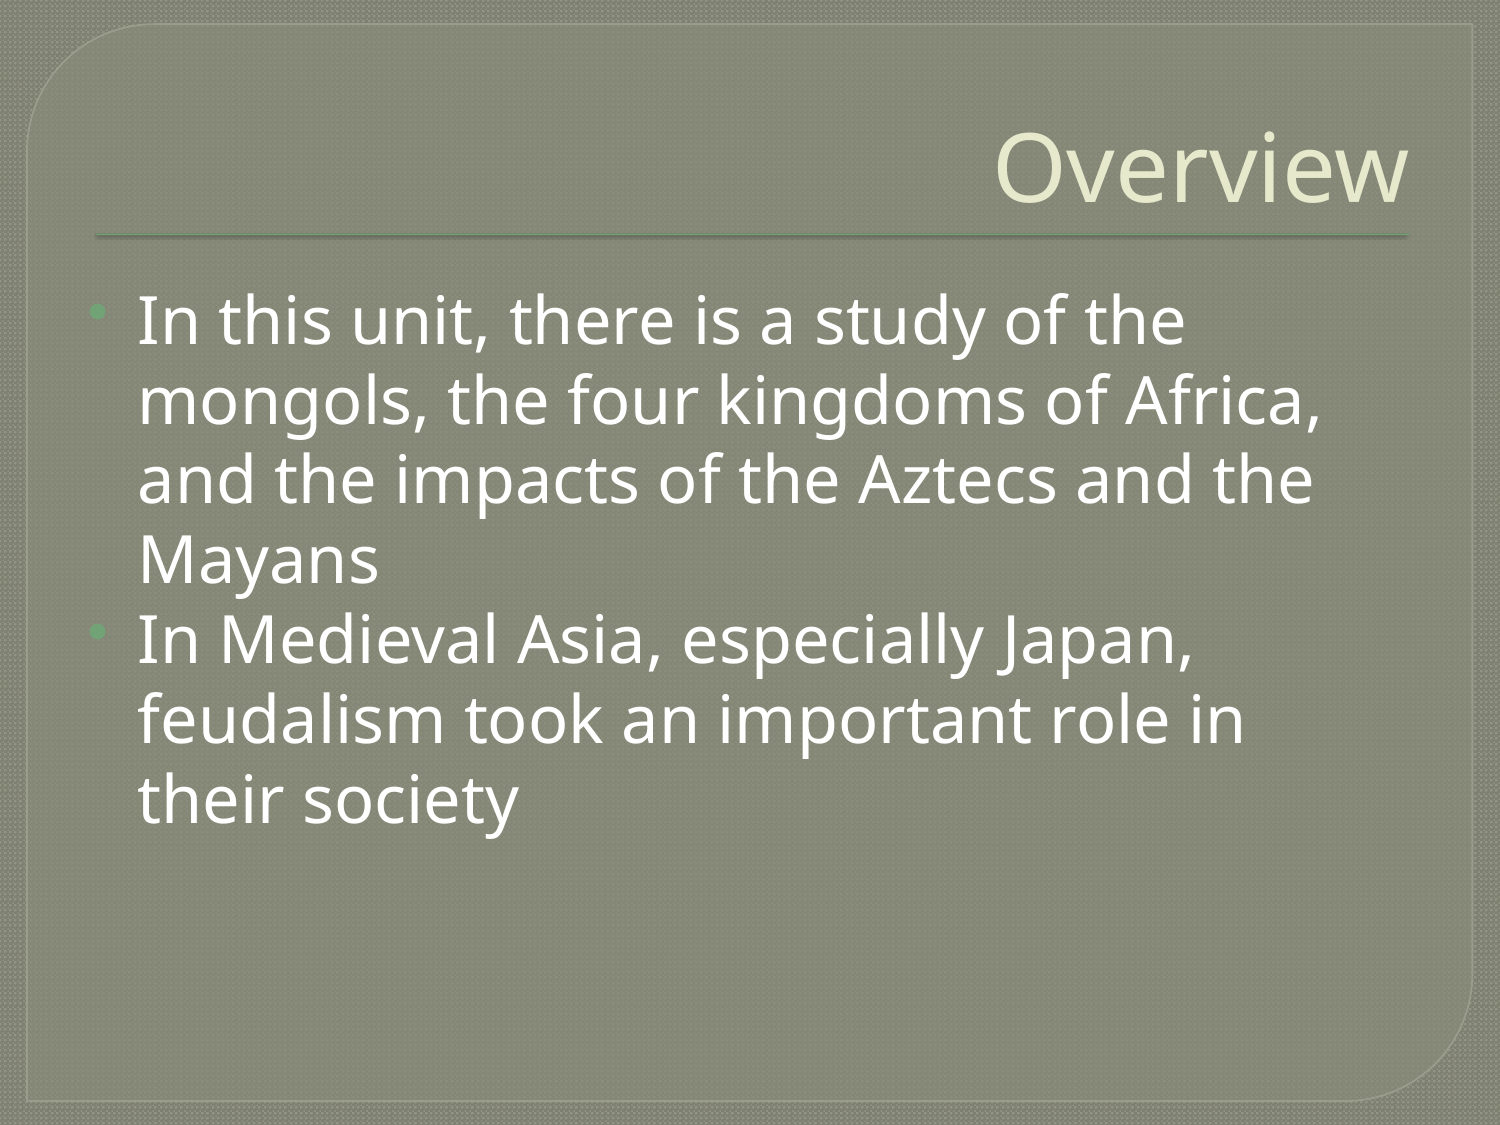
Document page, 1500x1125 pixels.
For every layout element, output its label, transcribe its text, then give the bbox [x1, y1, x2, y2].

list In this unit, there is a study of the mongols, the four kingdoms of Africa, and the impacts of the Aztecs and the Mayans In Medieval Asia, especially Japan, feudalism took an important role in their society [75, 270, 1425, 1013]
title Overview [75, 41, 1425, 230]
